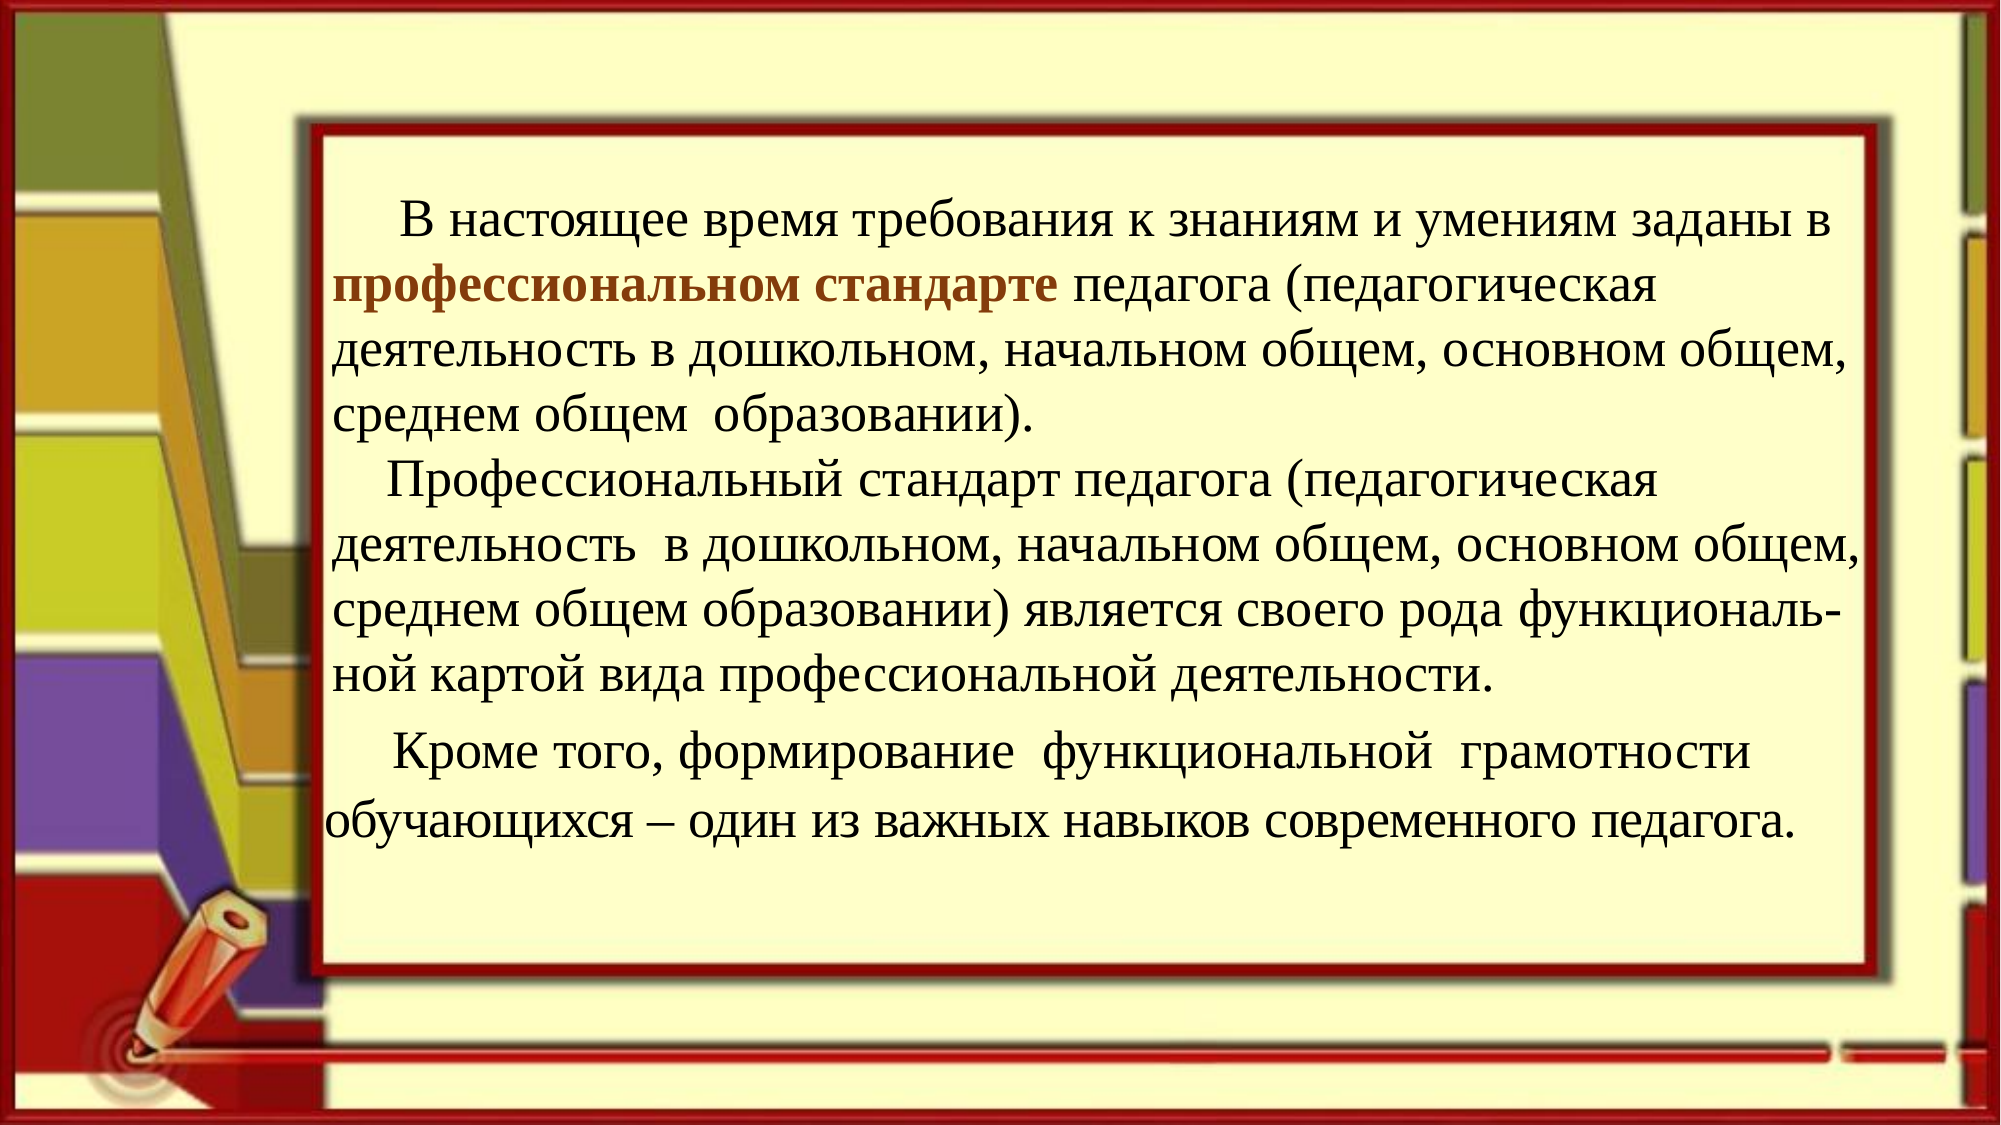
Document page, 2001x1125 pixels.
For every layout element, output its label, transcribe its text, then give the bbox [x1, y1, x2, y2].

picture [0, 0, 2001, 1125]
text_box В настоящее время требования к знаниям и умениям заданы в профессиональном стандарте педагога (педагогическая деятельность в дошкольном, начальном общем, основном общем, среднем общем образовании). Профессиональный стандарт педагога (педагогическая деятельность в дошкольном, начальном общем, основном общем, среднем общем образовании) является своего рода функциональ- ной картой вида профессиональной деятельности. [317, 175, 2000, 753]
text_box Кроме того, формирование функциональной грамотности обучающихся – один из важных навыков современного педагога. [234, 702, 1879, 856]
